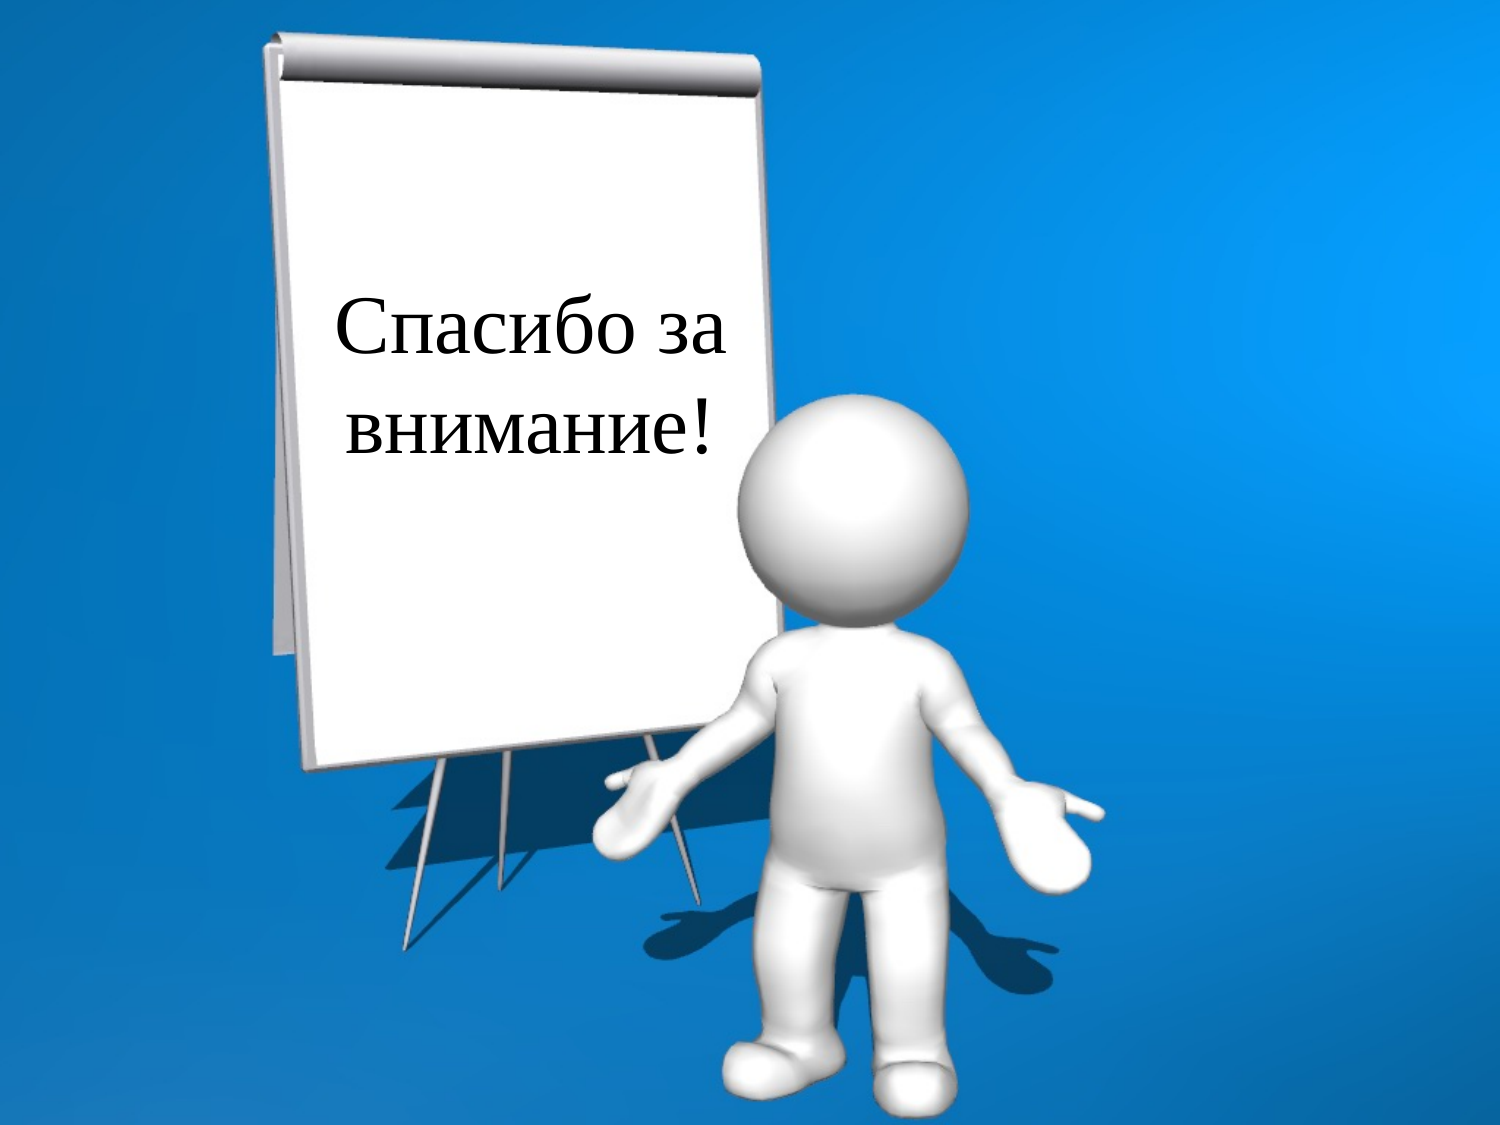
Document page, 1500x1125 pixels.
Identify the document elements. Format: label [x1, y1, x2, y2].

list [0, 0, 1500, 1125]
